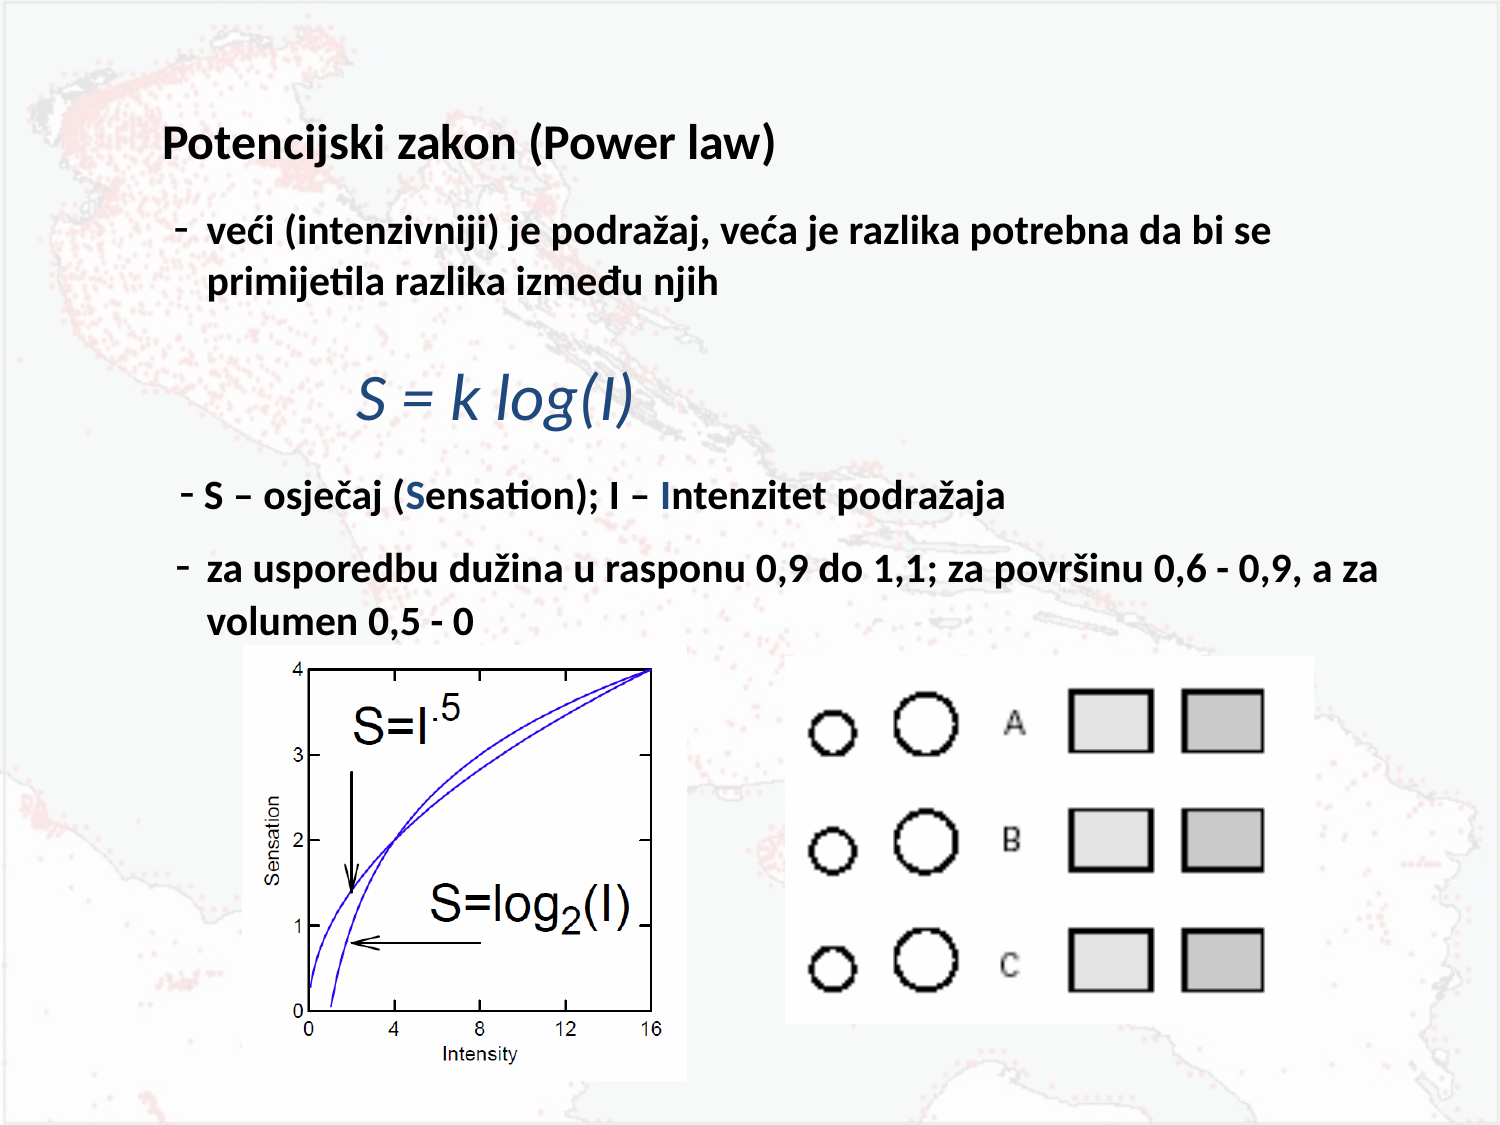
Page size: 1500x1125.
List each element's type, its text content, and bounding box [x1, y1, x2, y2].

text_box Potencijski zakon (Power law) - veći (intenzivniji) je podražaj, veća je razlika potrebna da bi se primijetila razlika između njih S = k log(I) - S – osječaj (Sensation); I – Intenzitet podražaja - za usporedbu dužina u rasponu 0,9 do 1,1; za površinu 0,6 - 0,9, a za volumen 0,5 - 0 [147, 101, 1400, 652]
picture [241, 644, 687, 1082]
picture [785, 656, 1314, 1024]
